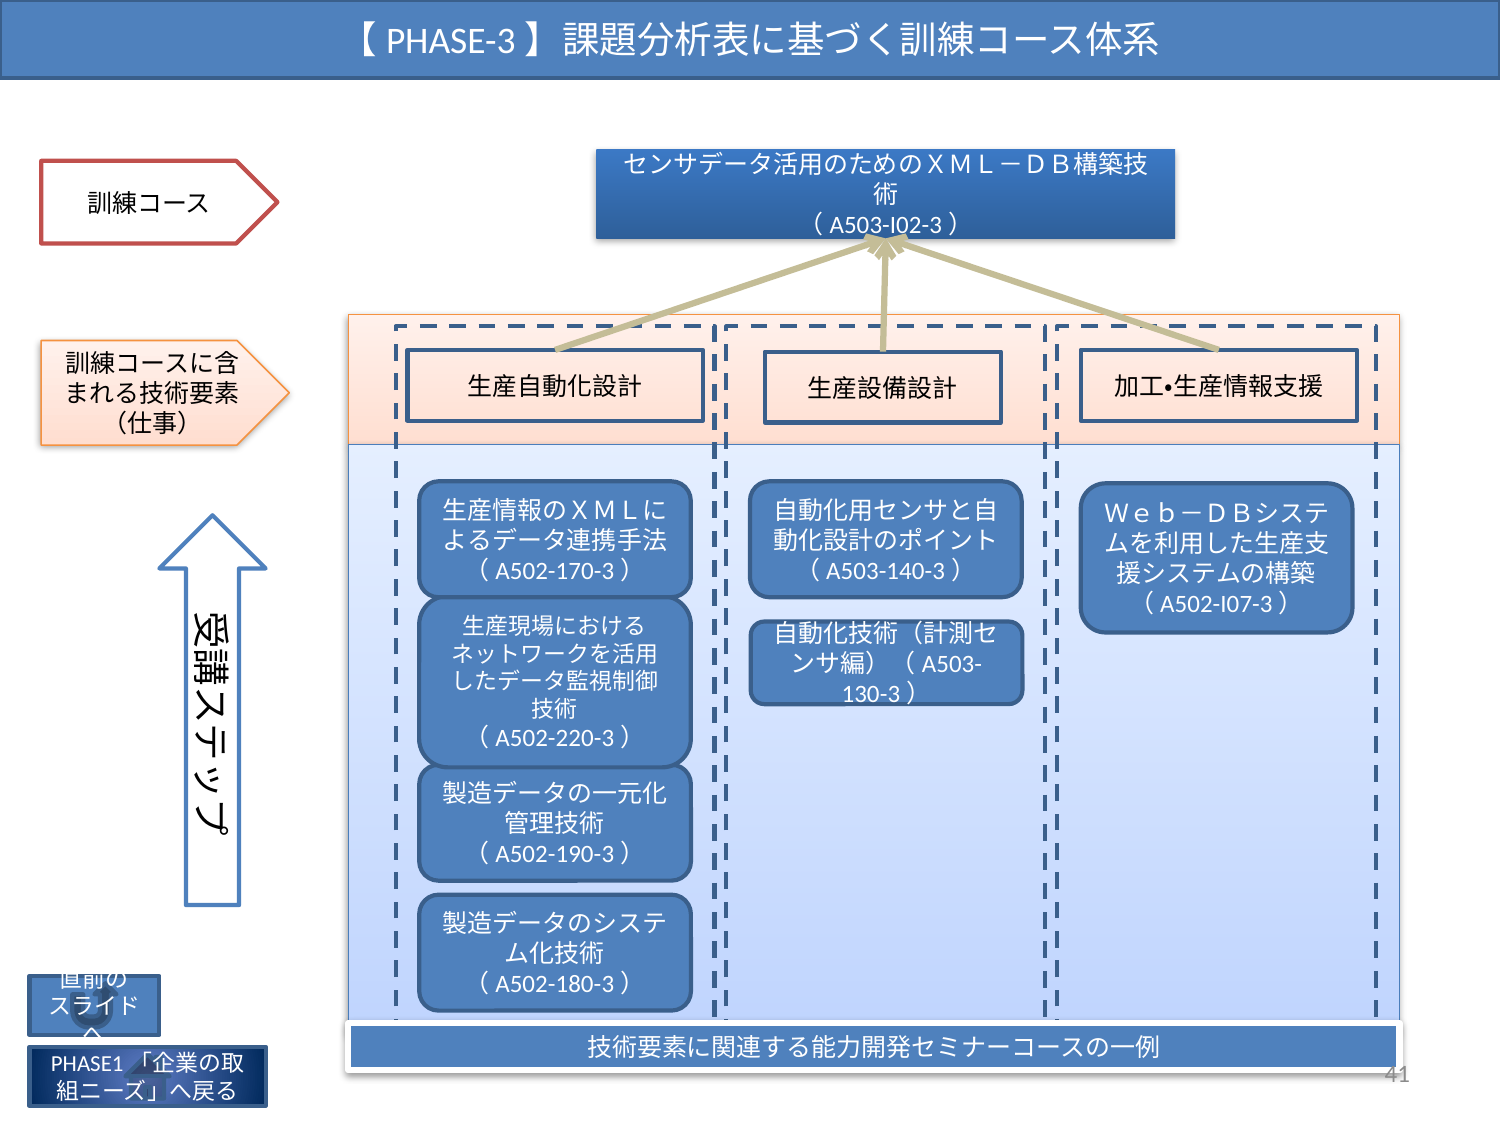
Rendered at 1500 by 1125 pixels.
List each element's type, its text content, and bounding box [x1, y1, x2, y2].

text_box センサデータ活用のためのＸＭＬ－ＤＢ構築技術 （A503-I02-3） [596, 149, 1176, 236]
text_box 訓練コース [39, 158, 280, 246]
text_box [554, 238, 883, 351]
text_box PHASE1「企業の取組ニーズ」へ戻る [27, 1045, 268, 1108]
text_box [1223, 314, 1400, 443]
text_box Ｗｅｂ－ＤＢシステムを利用した生産支援システムの構築（A502-I07-3） [1078, 481, 1355, 635]
text_box 直前の スライドへ [27, 974, 161, 1037]
text_box 訓練コースに含まれる技術要素 （仕事） [40, 339, 290, 446]
text_box 受講ステップ [157, 513, 268, 908]
text_box [1055, 324, 1378, 1018]
text_box [348, 314, 549, 442]
text_box [715, 358, 726, 442]
text_box 技術要素に関連する能力開発セミナーコースの一例 [345, 1020, 1403, 1073]
text_box 【PHASE-3】課題分析表に基づく訓練コース体系 [0, 0, 1500, 80]
slide_number 41 [1074, 1042, 1425, 1103]
text_box [724, 358, 1047, 1018]
text_box [715, 444, 726, 1018]
text_box [1377, 444, 1400, 1019]
text_box [1046, 358, 1057, 442]
text_box [394, 324, 717, 1018]
text_box [1046, 444, 1057, 1018]
text_box [348, 444, 395, 1018]
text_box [885, 238, 1220, 351]
